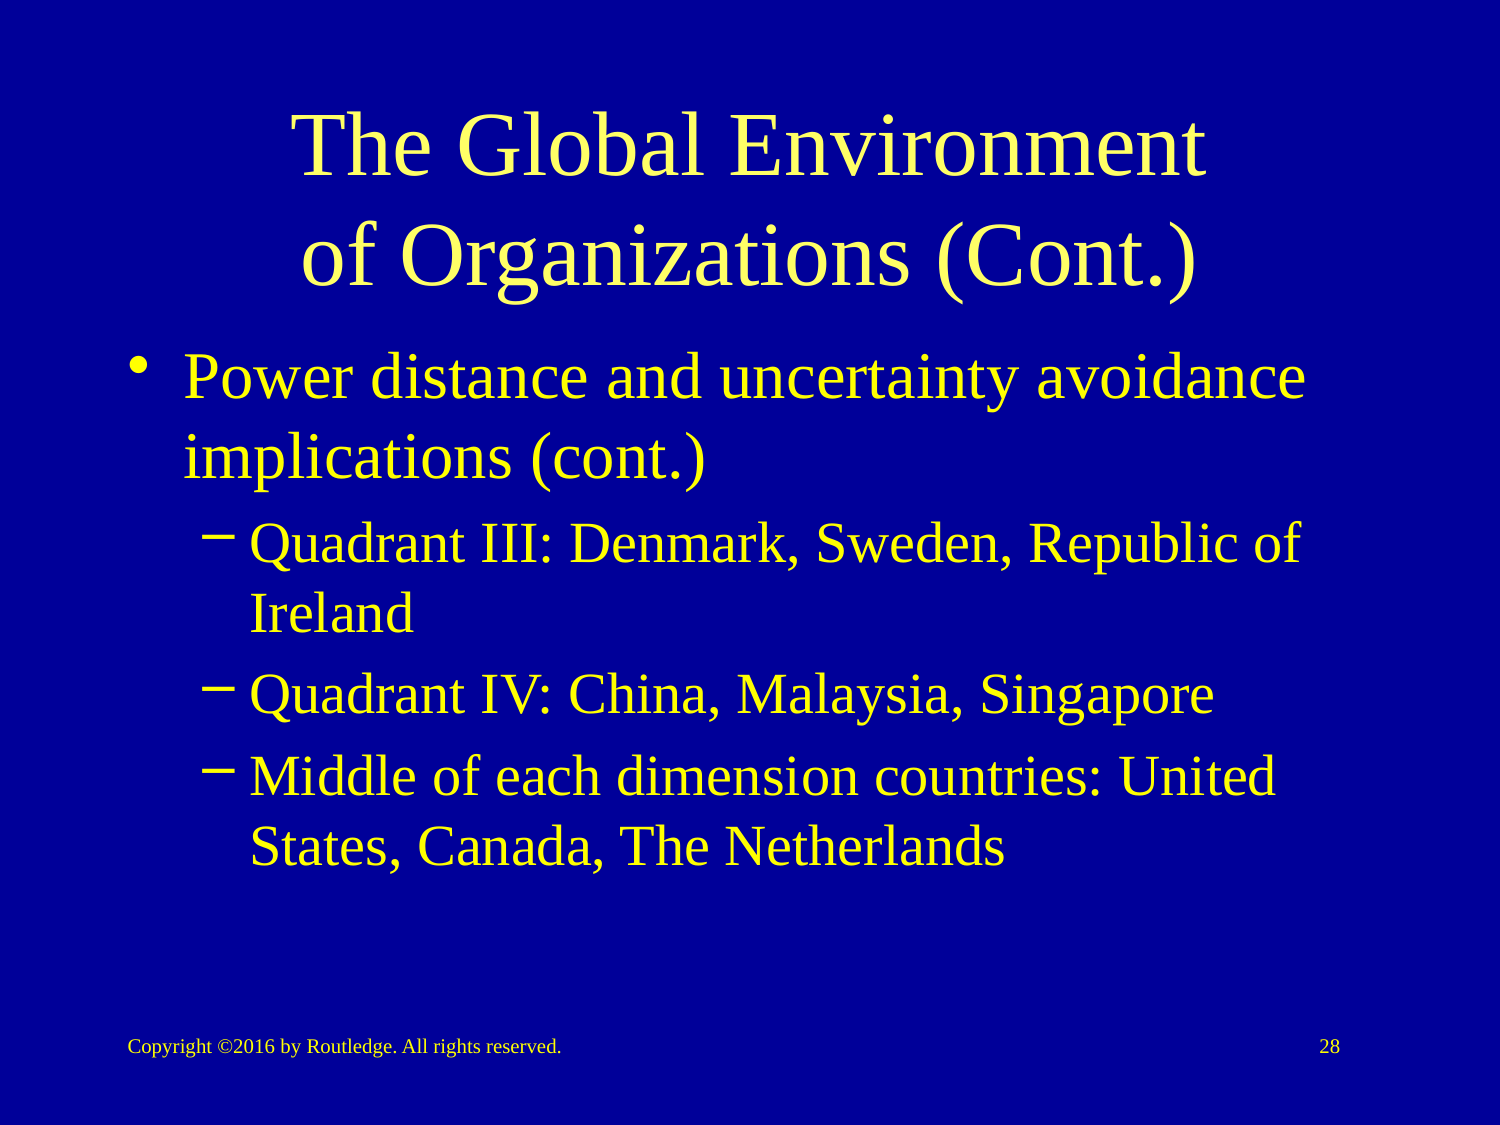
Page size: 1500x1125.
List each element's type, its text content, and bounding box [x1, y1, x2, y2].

title The Global Environment of Organizations (Cont.) [112, 99, 1388, 288]
footer Copyright ©2016 by Routledge. All rights reserved. [111, 1024, 1267, 1101]
list Power distance and uncertainty avoidance implications (cont.) Quadrant III: Denmark, Sweden, Republic of Ireland Quadrant IV: China, Malaysia, Singapore Middle of each dimension countries: United States, Canada, The Netherlands [112, 324, 1388, 1000]
slide_number 28 [1303, 1024, 1388, 1101]
